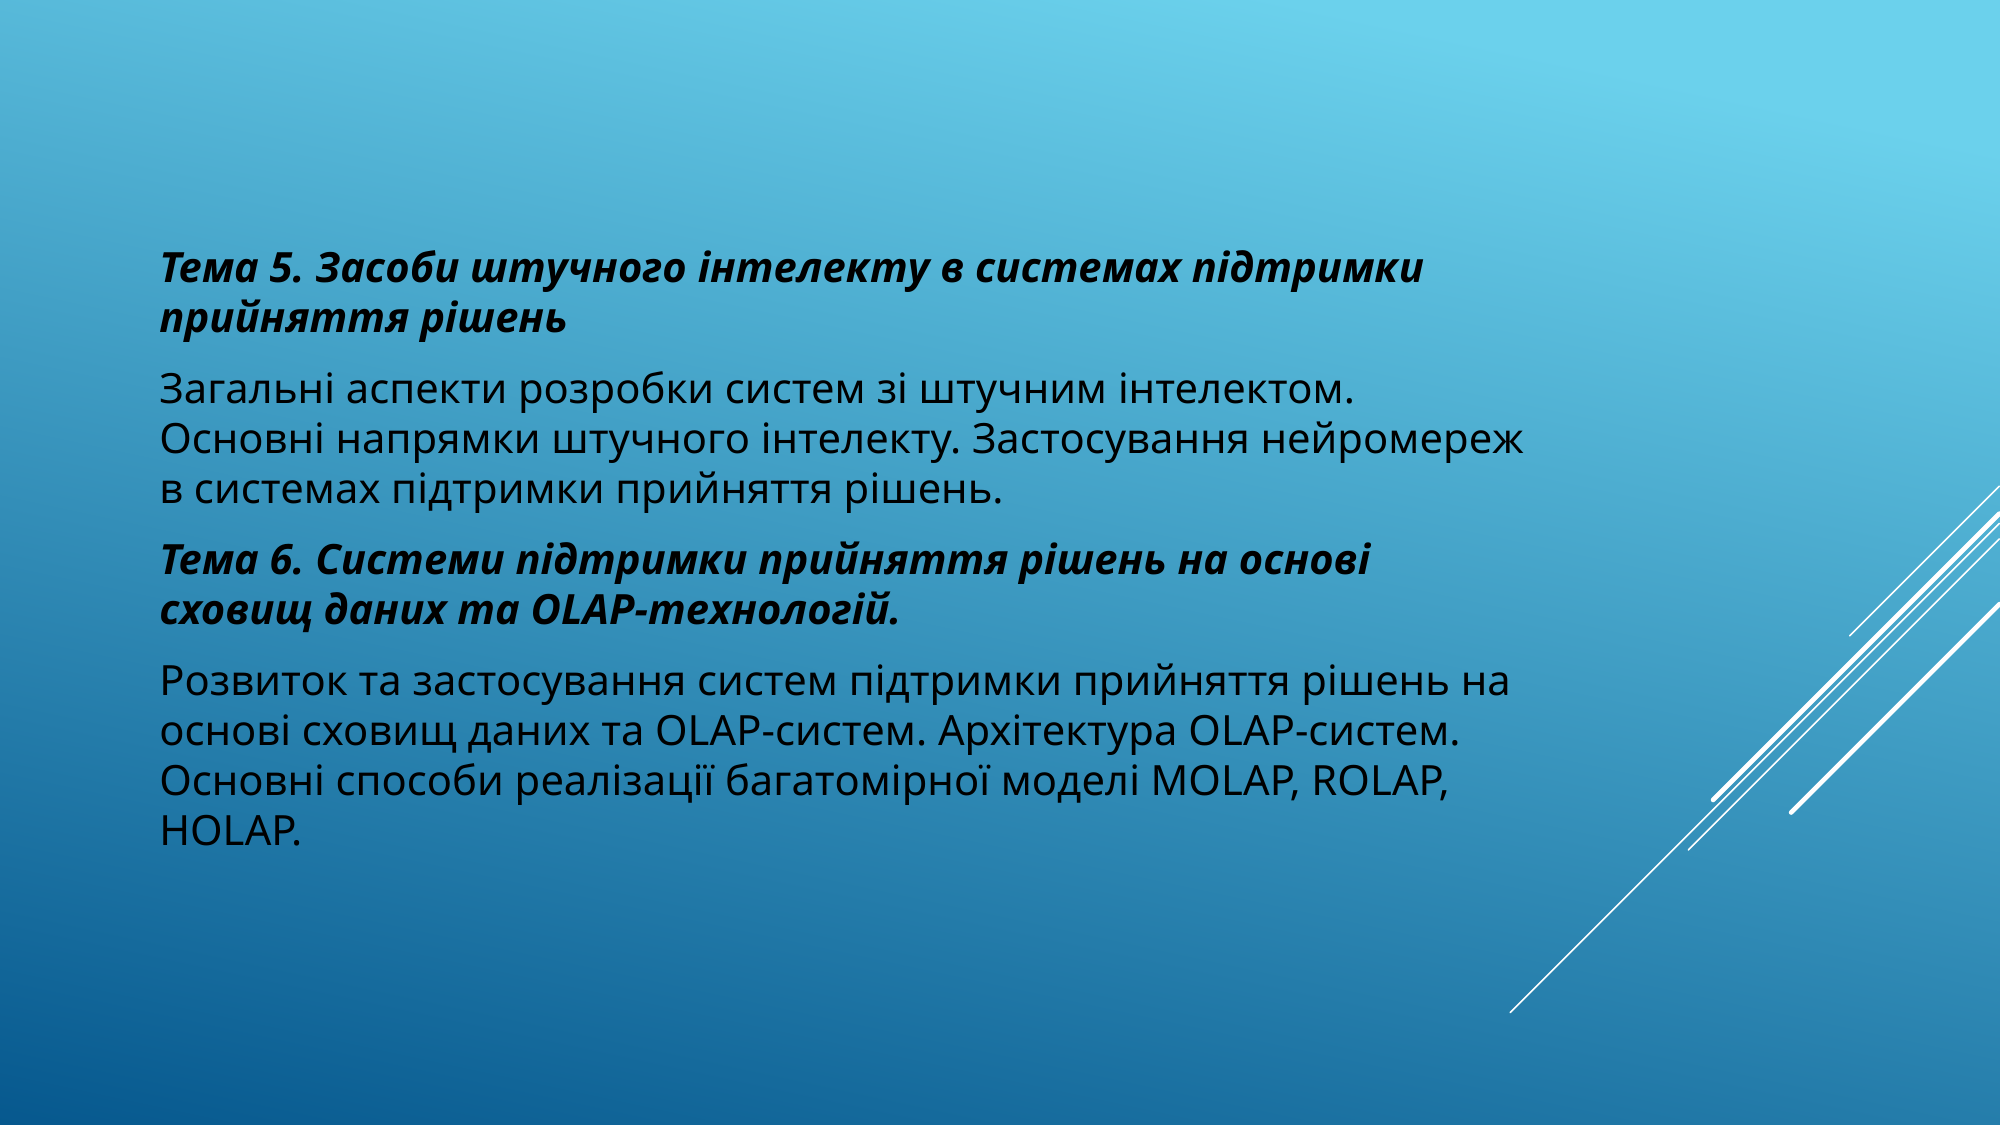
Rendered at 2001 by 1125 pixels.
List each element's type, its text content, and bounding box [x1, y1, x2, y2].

list Тема 5. Засоби штучного інтелекту в системах підтримки прийняття рішень Загальні аспекти розробки систем зі штучним інтелектом. Основні напрямки штучного інтелекту. Застосування нейромереж в системах підтримки прийняття рішень. Тема 6. Системи підтримки прийняття рішень на основі сховищ даних та OLAP-технологій. Розвиток та застосування систем підтримки прийняття рішень на основі сховищ даних та OLAP-систем. Архітектура ОLАР-систем. Основні способи реалізації багатомірної моделі МОLАР, RОLАР, HОLАР. [144, 142, 1545, 953]
